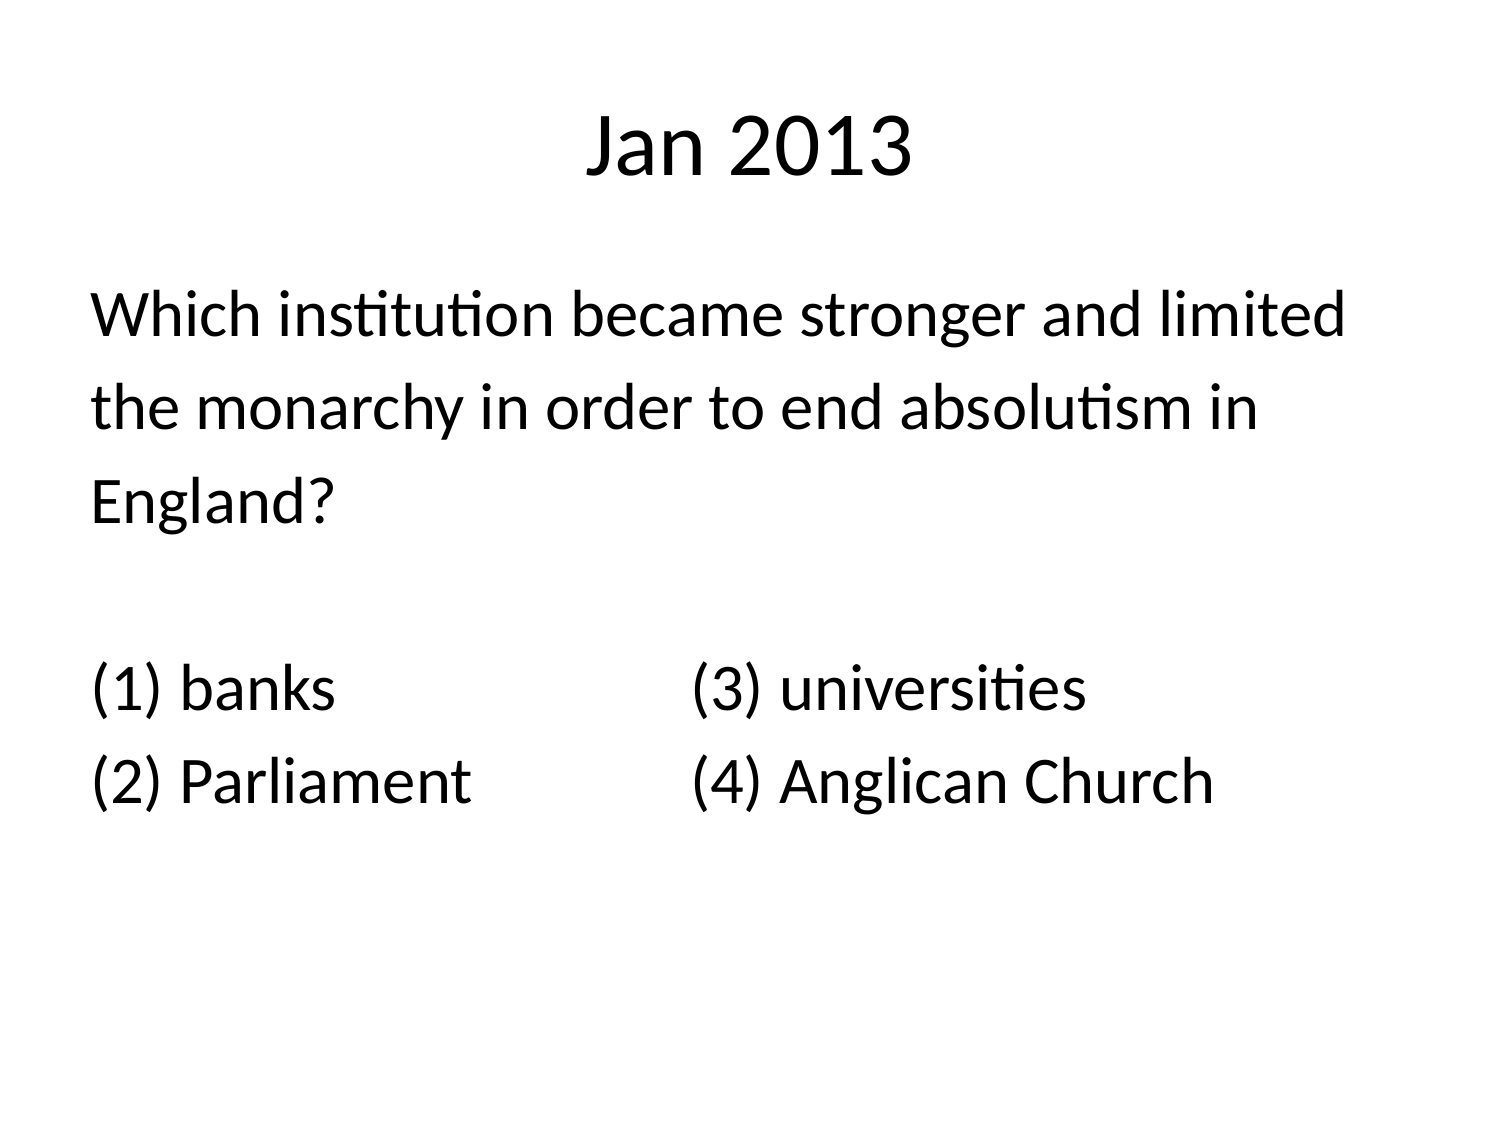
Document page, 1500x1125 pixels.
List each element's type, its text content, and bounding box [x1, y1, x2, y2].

title Jan 2013 [75, 45, 1425, 233]
list Which institution became stronger and limited the monarchy in order to end absolutism in England? (1) banks (3) universities (2) Parliament (4) Anglican Church [75, 262, 1425, 1005]
